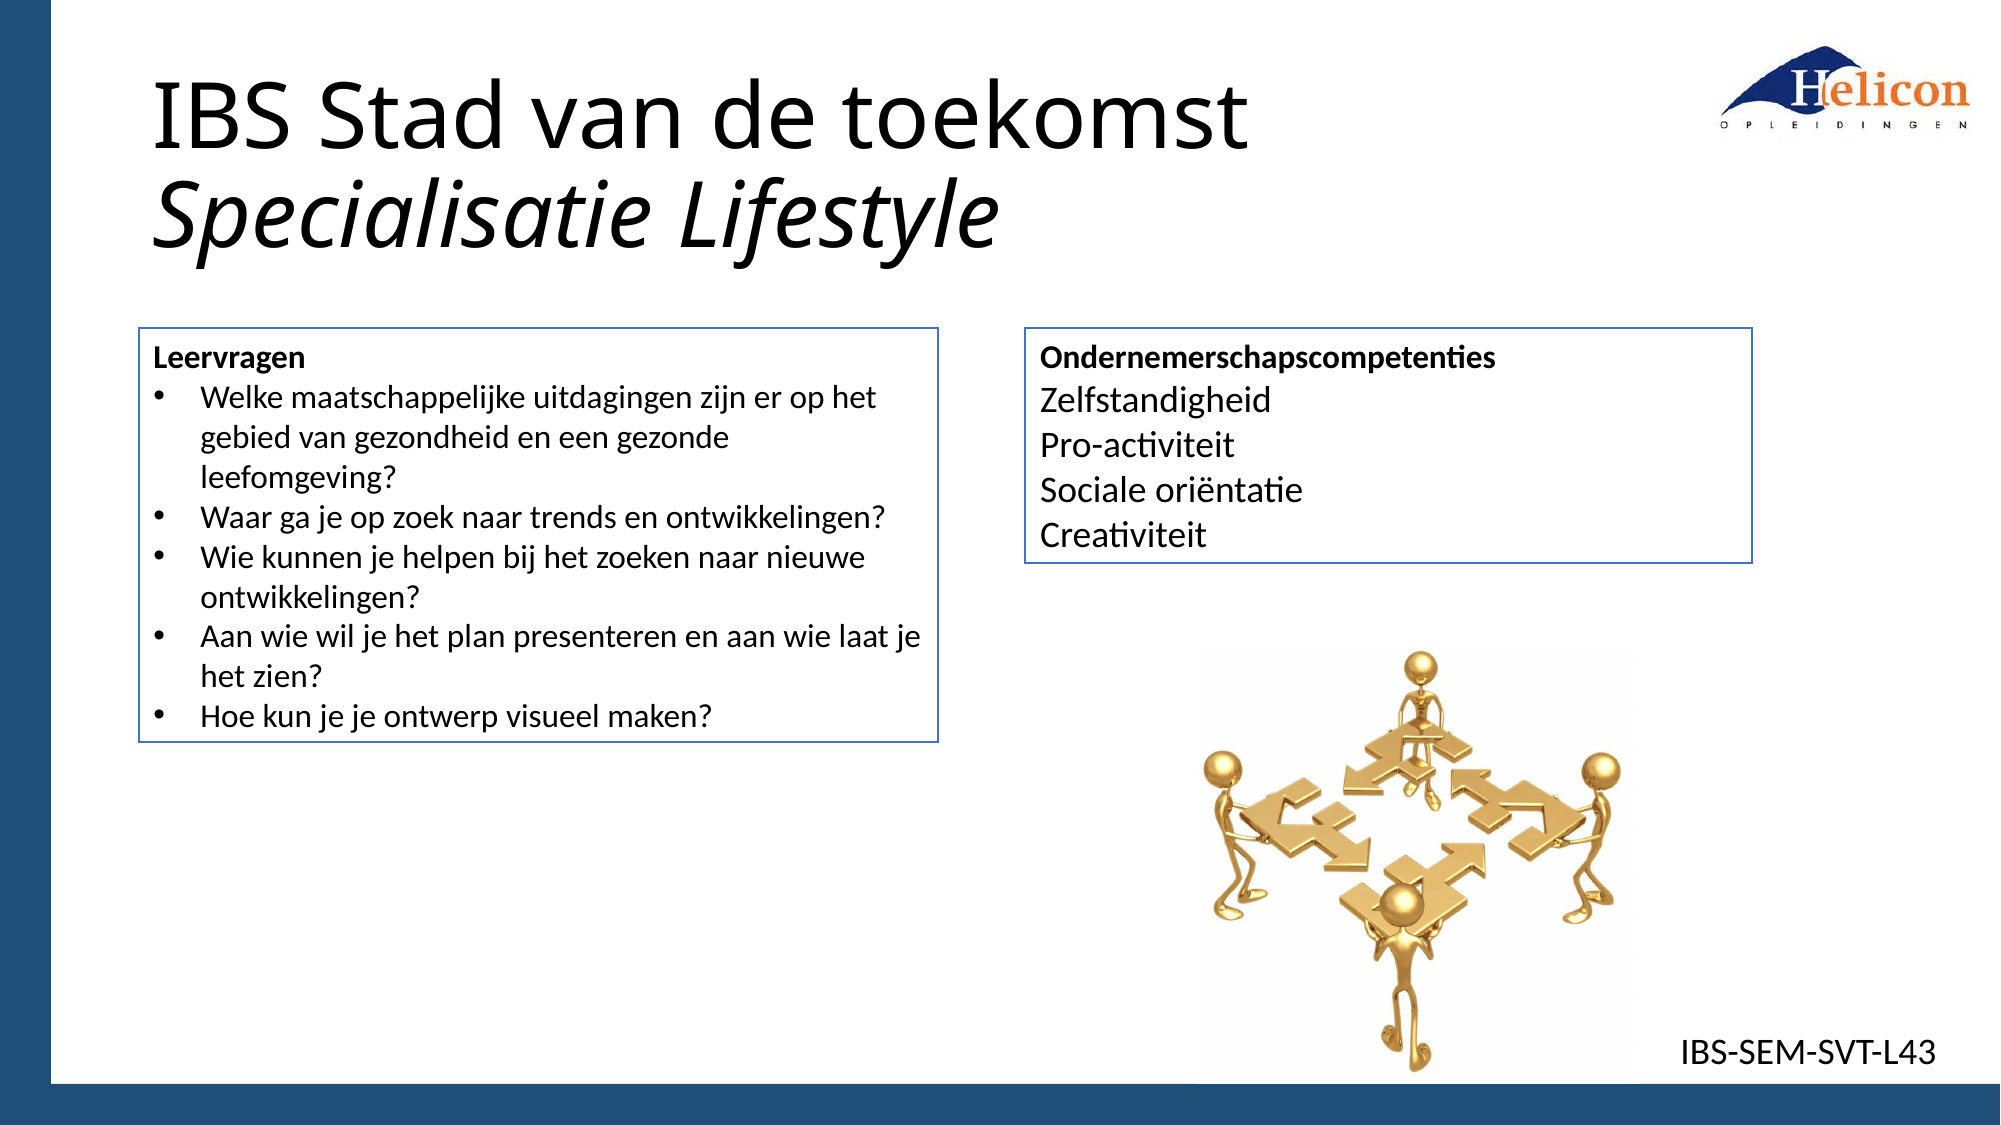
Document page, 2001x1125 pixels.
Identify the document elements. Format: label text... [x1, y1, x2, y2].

text_box [0, 0, 52, 1125]
text_box IBS-SEM-SVT-L43 [1665, 1019, 1952, 1080]
text_box [50, 1083, 2000, 1125]
picture [1197, 642, 1639, 1084]
title IBS Stad van de toekomst Specialisatie Lifestyle [137, 59, 1863, 278]
text_box Ondernemerschapscompetenties Zelfstandigheid Pro-activiteit Sociale oriëntatie Creativiteit [1024, 327, 1753, 564]
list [1715, 22, 1974, 150]
text_box Leervragen Welke maatschappelijke uitdagingen zijn er op het gebied van gezondheid en een gezonde leefomgeving? Waar ga je op zoek naar trends en ontwikkelingen? Wie kunnen je helpen bij het zoeken naar nieuwe ontwikkelingen? Aan wie wil je het plan presenteren en aan wie laat je het zien? Hoe kun je je ontwerp visueel maken? [138, 327, 939, 743]
